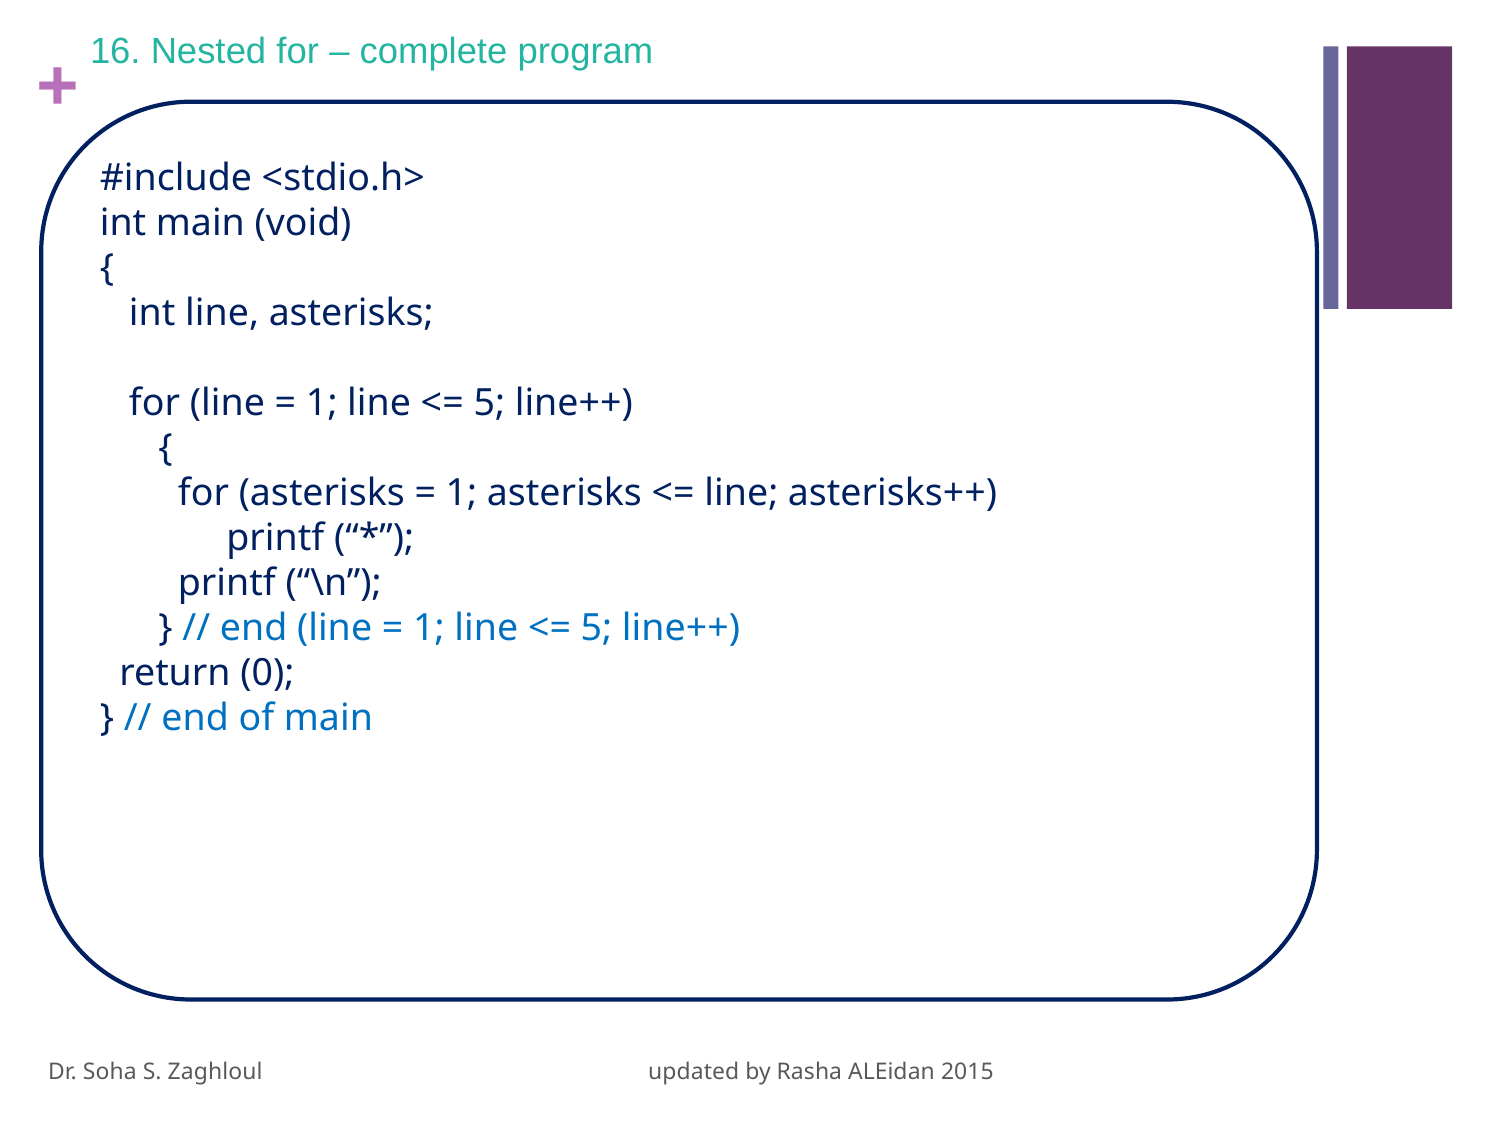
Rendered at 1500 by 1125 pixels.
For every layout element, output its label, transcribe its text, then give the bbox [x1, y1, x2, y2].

footer Dr. Soha S. Zaghloul updated by Rasha ALEidan 2015 [33, 1053, 1038, 1114]
title 16. Nested for – complete program [75, 19, 1263, 79]
text_box #include <stdio.h> int main (void) { int line, asterisks; for (line = 1; line <= 5; line++) { for (asterisks = 1; asterisks <= line; asterisks++) printf (“*”); printf (“\n”); } // end (line = 1; line <= 5; line++) return (0); } // end of main [39, 99, 1320, 1002]
